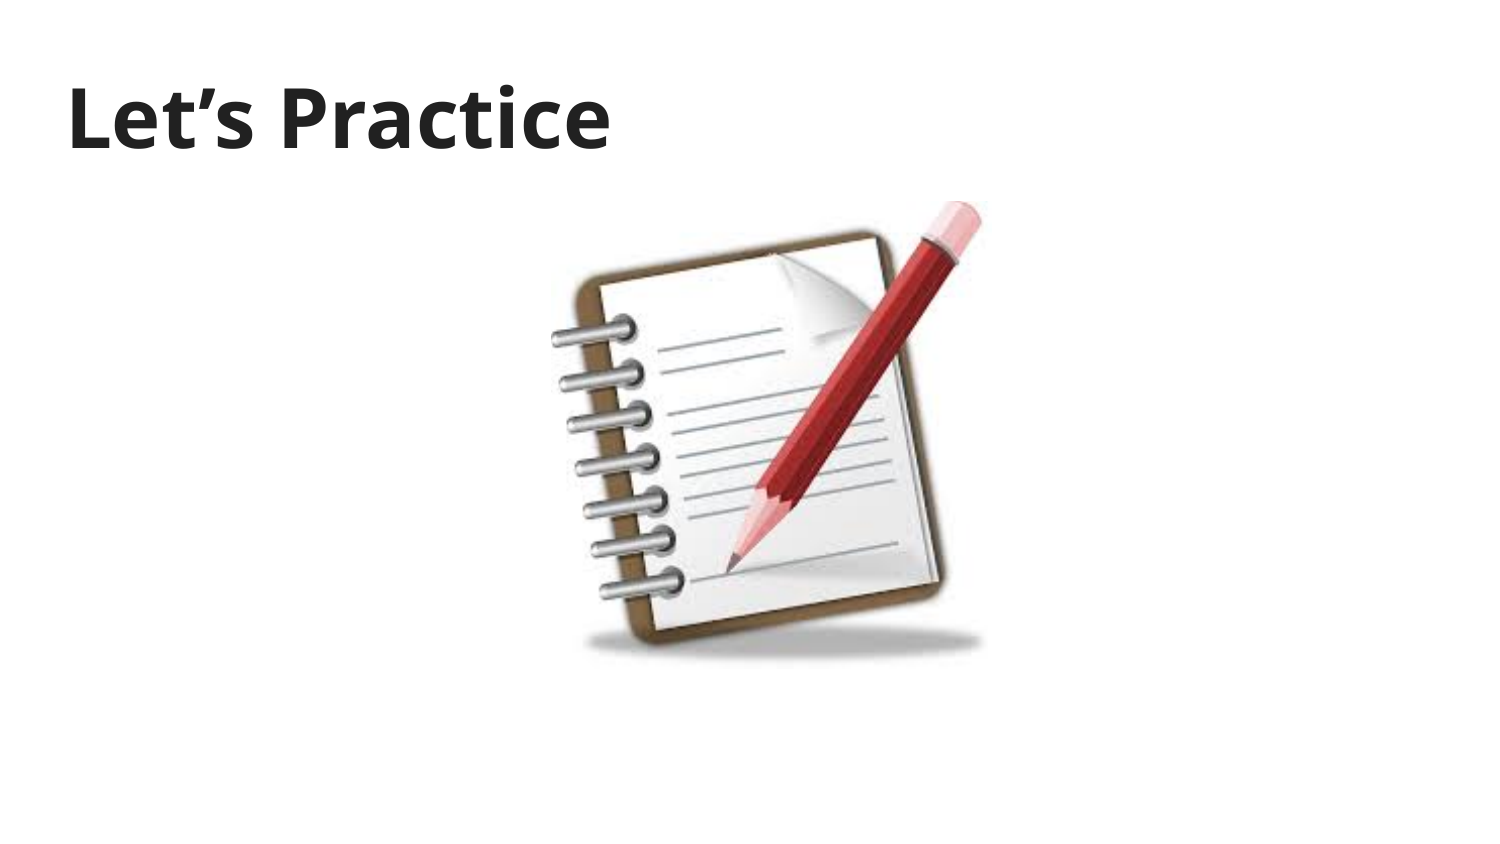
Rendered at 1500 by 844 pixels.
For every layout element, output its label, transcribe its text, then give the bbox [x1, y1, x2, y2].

picture [551, 201, 992, 670]
title Let’s Practice [50, 50, 1451, 174]
